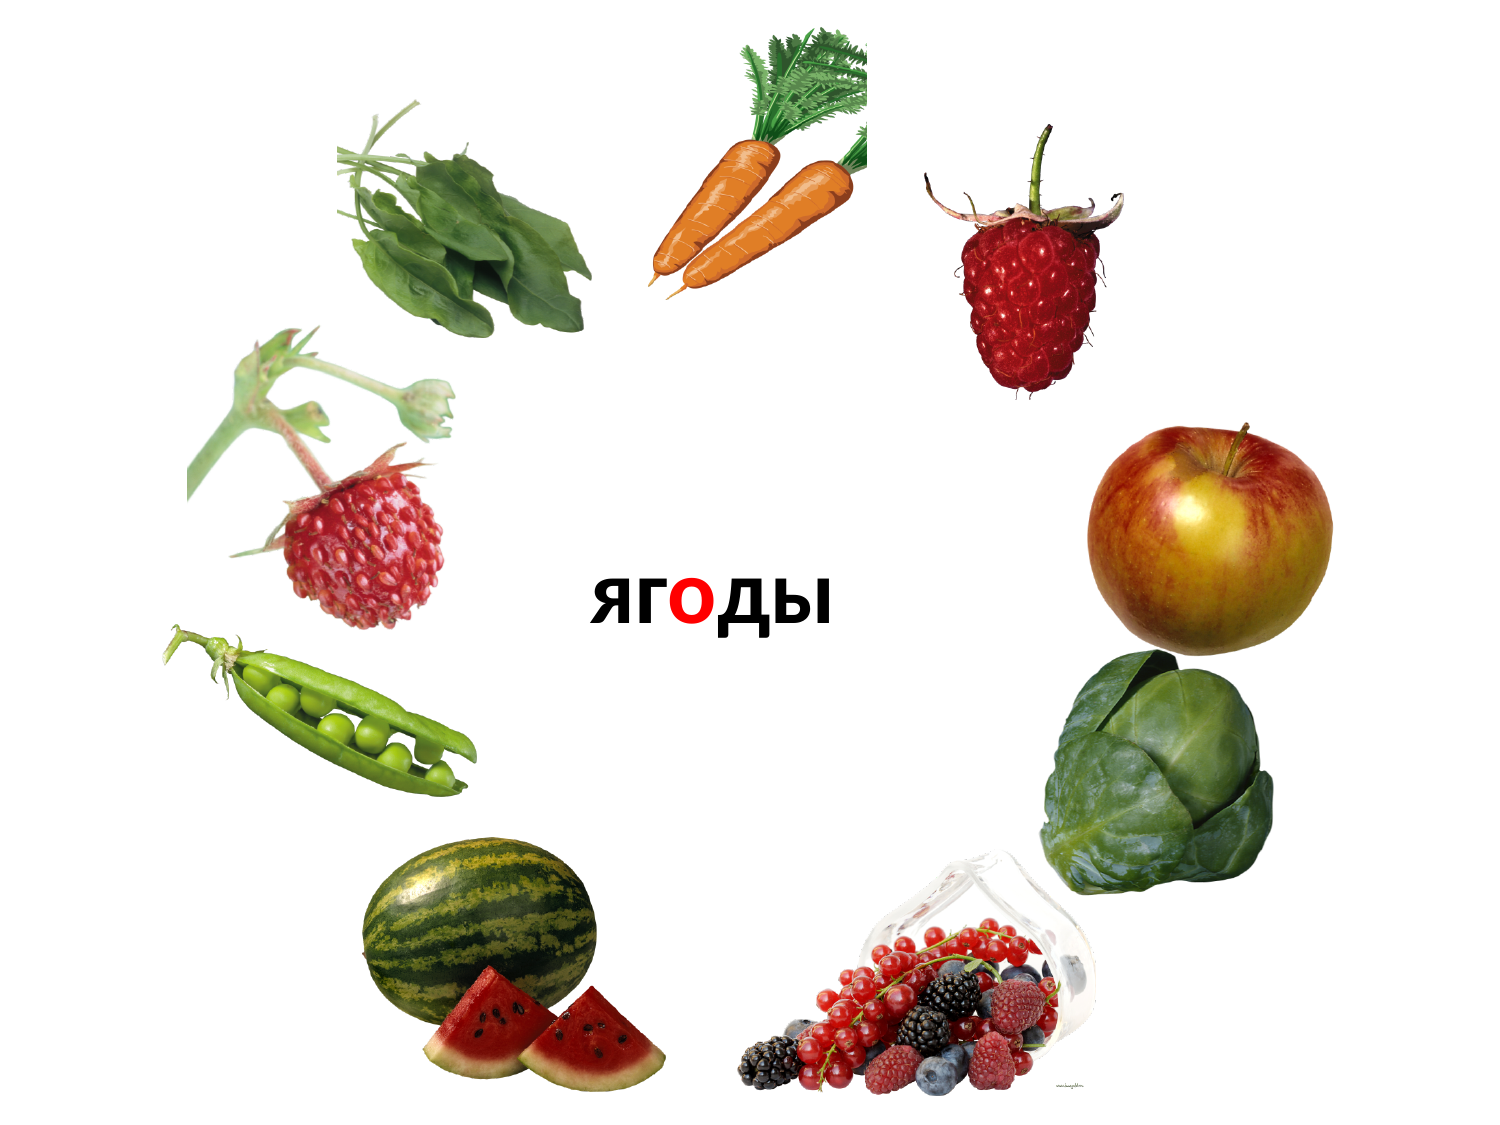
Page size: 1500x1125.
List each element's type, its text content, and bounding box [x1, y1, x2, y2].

picture [924, 124, 1124, 401]
text_box ягоды [575, 524, 851, 650]
picture [637, 24, 867, 301]
picture [162, 99, 592, 797]
picture [362, 837, 666, 1092]
picture [737, 412, 1336, 1096]
